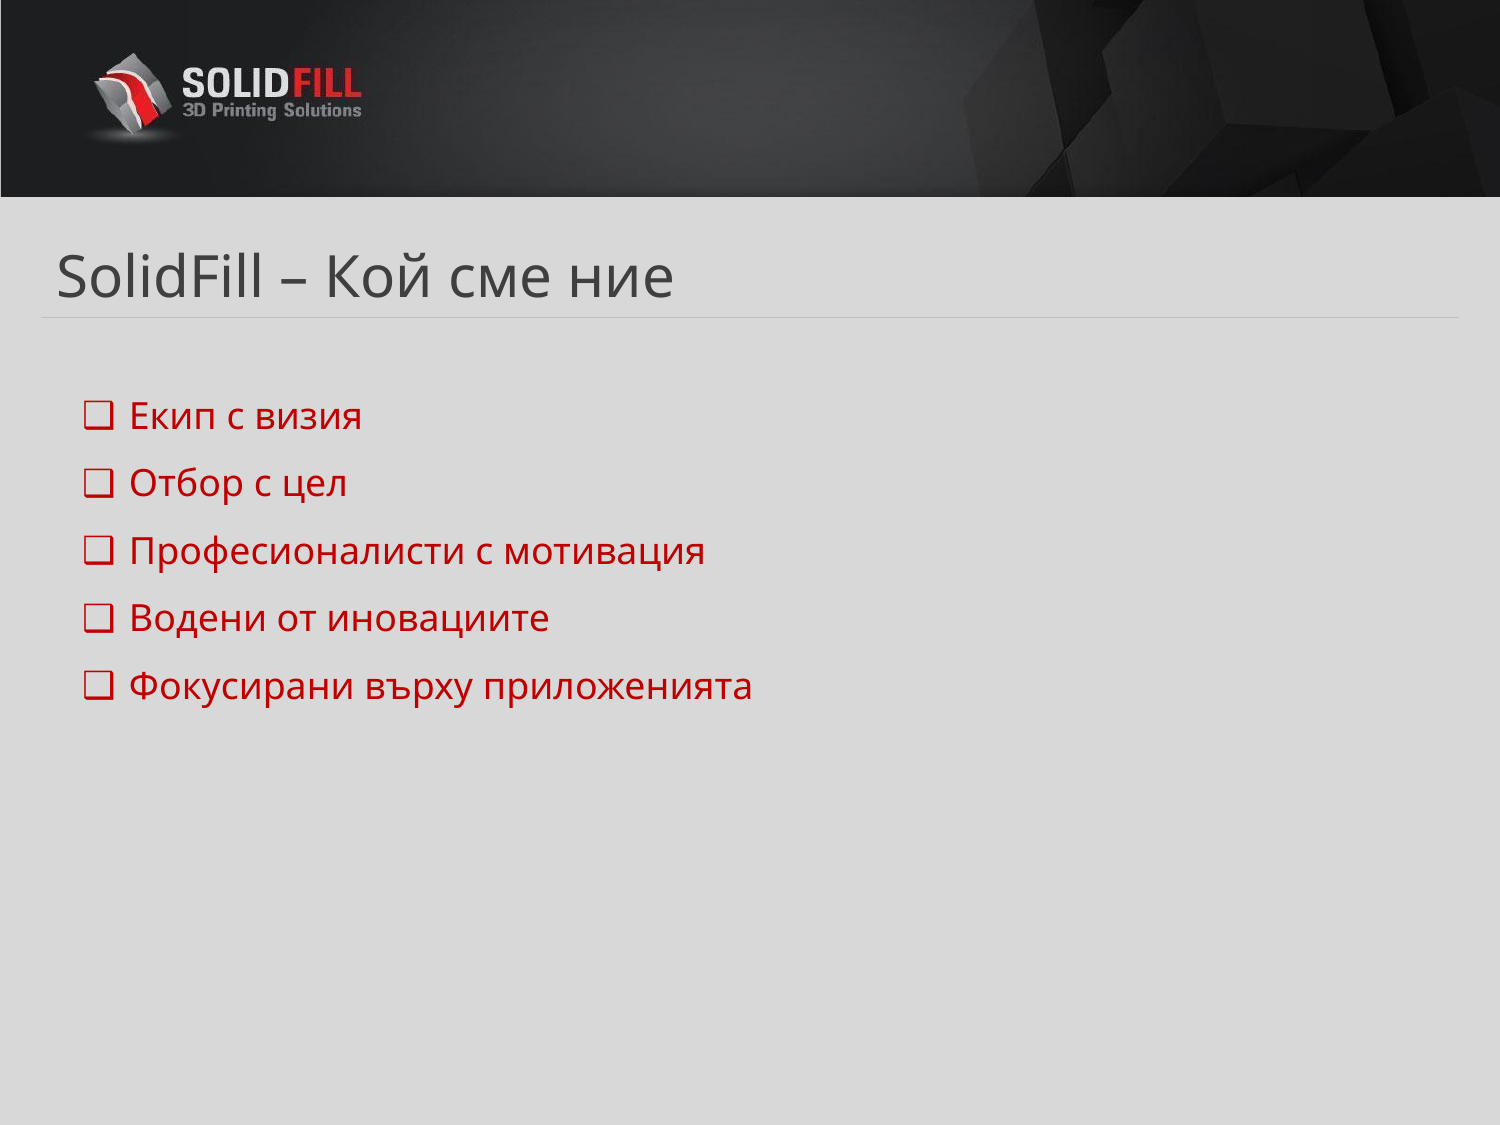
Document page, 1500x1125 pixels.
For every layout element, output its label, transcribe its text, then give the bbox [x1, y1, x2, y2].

text_box SolidFill – Кой сме ние [41, 231, 1412, 317]
text_box [0, 0, 1500, 197]
text_box Екип с визия Отбор с цел Професионалисти с мотивация Водени от иновациите Фокусирани върху приложенията [67, 361, 1329, 718]
